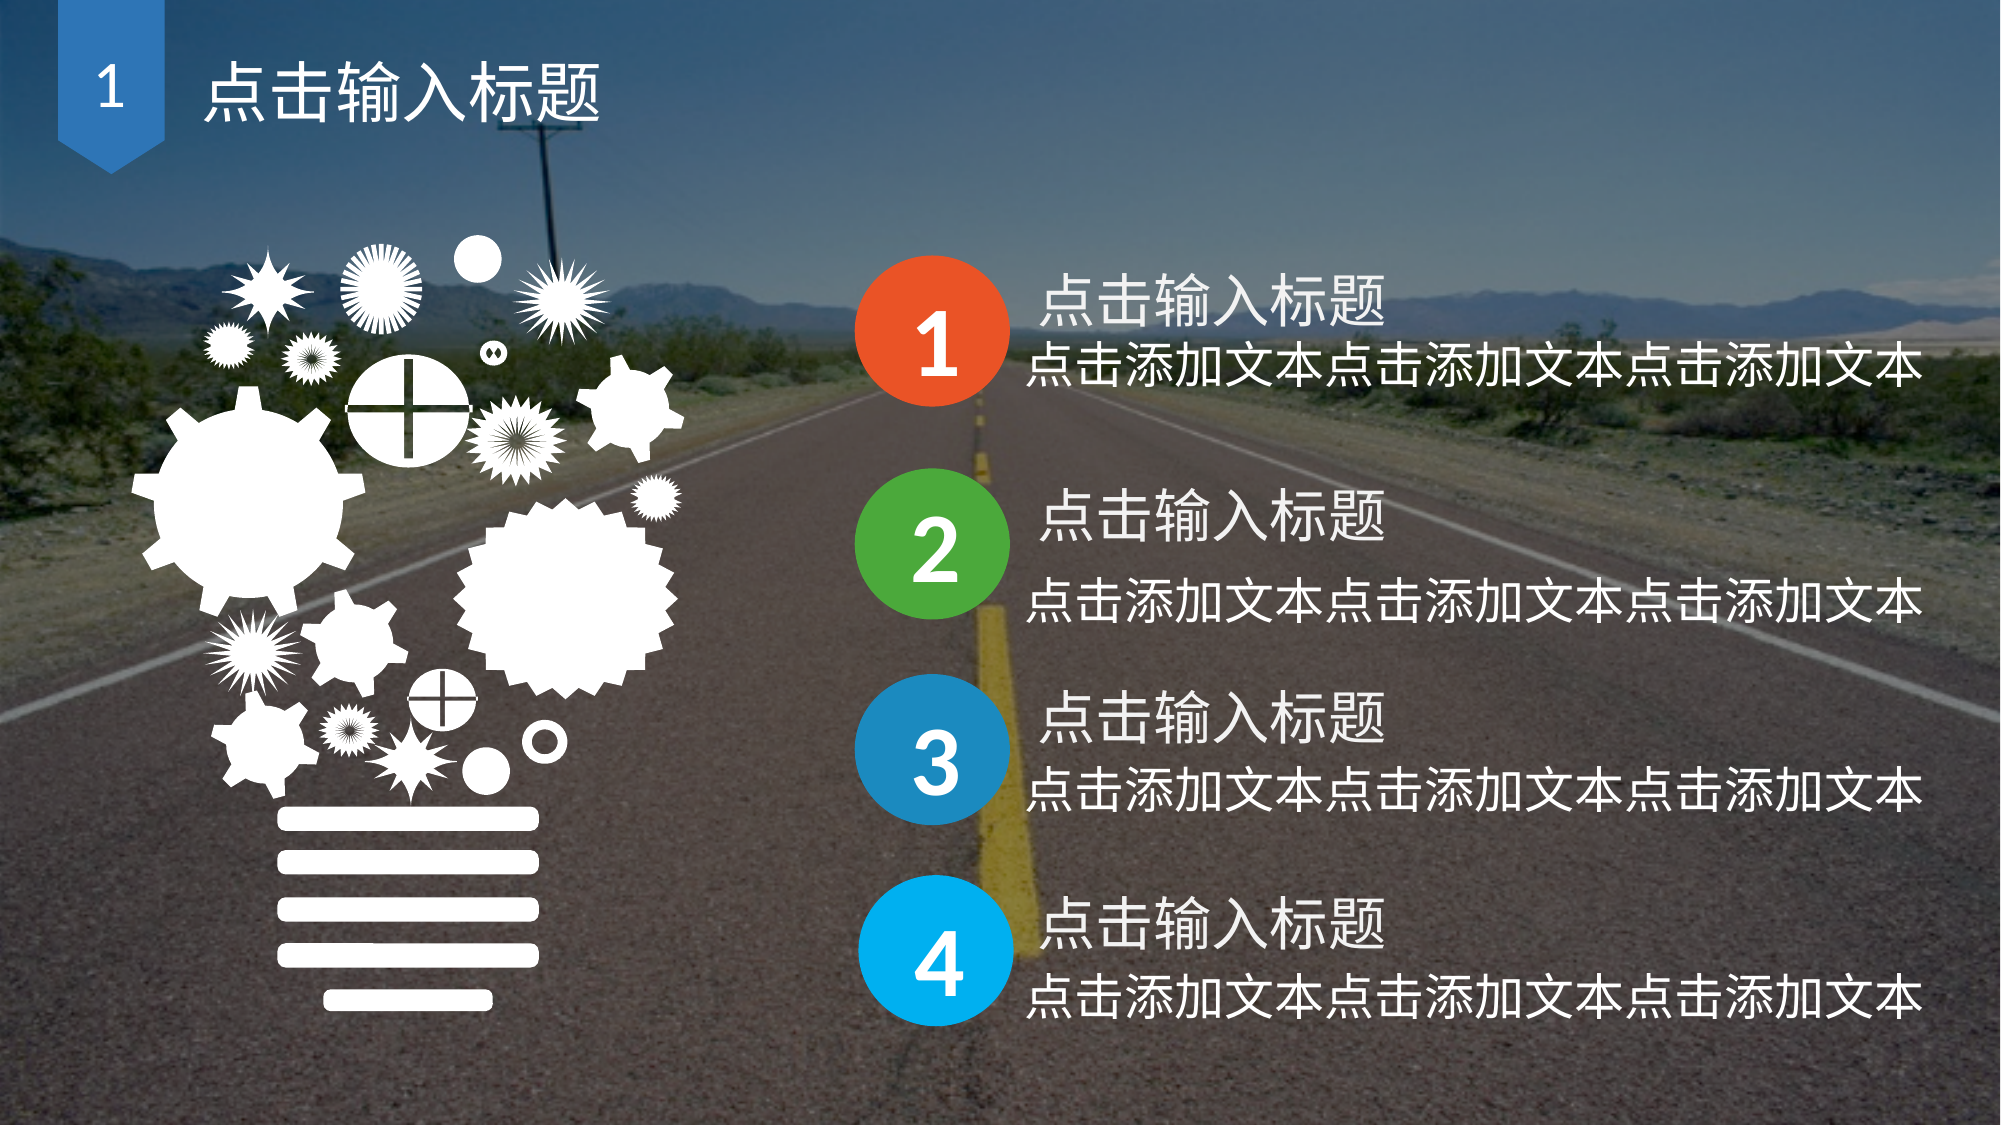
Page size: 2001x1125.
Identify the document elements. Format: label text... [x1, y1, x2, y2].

text_box 点击添加文本点击添加文本点击添加文本 [1014, 562, 2000, 638]
text_box 点击添加文本点击添加文本点击添加文本 [1009, 957, 2000, 1033]
text_box 点击输入标题 [186, 43, 673, 138]
text_box 1 [77, 33, 184, 129]
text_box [854, 255, 1014, 1027]
text_box 点击输入标题 [1022, 674, 1525, 750]
text_box 点击输入标题 [1022, 256, 1525, 325]
text_box 点击输入标题 [1022, 471, 1525, 557]
text_box 点击添加文本点击添加文本点击添加文本 [1014, 325, 2000, 401]
picture [0, 0, 2001, 1125]
text_box [57, 0, 166, 176]
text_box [130, 235, 699, 1011]
text_box 点击输入标题 [1022, 879, 1525, 957]
text_box 点击添加文本点击添加文本点击添加文本 [1014, 750, 2000, 826]
